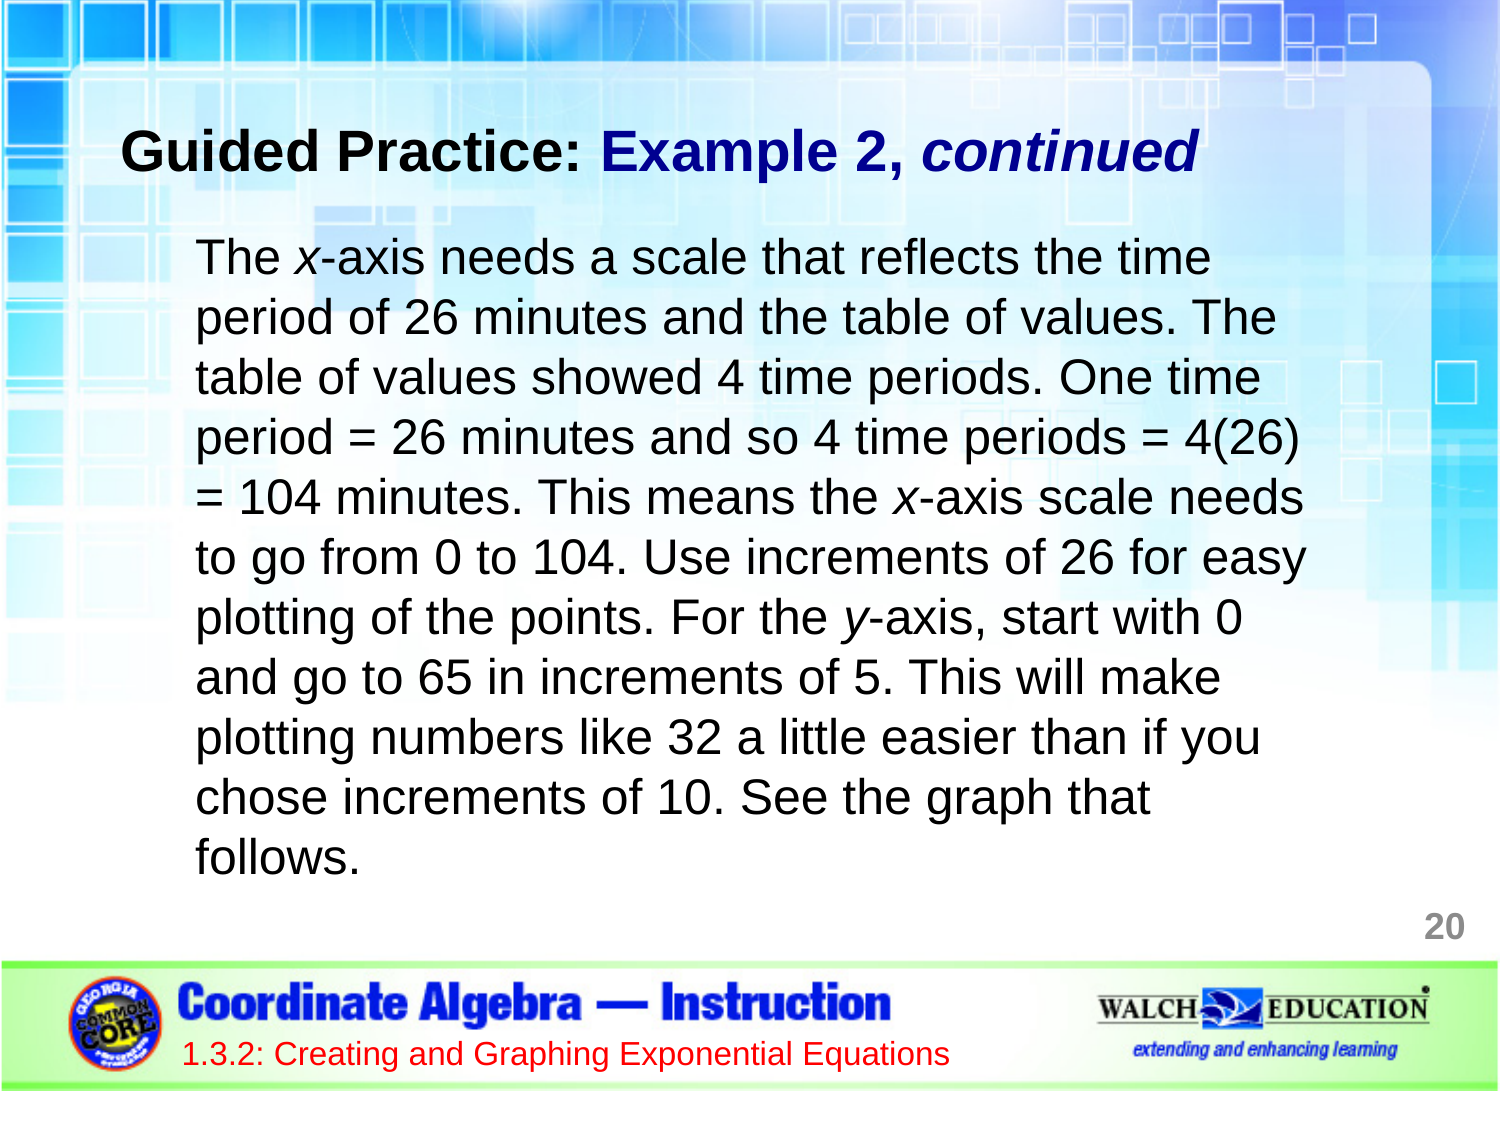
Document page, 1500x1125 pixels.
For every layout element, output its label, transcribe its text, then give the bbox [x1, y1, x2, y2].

subtitle Guided Practice: Example 2, continued The x-axis needs a scale that reflects the time period of 26 minutes and the table of values. The table of values showed 4 time periods. One time period = 26 minutes and so 4 time periods = 4(26) = 104 minutes. This means the x-axis scale needs to go from 0 to 104. Use increments of 26 for easy plotting of the points. For the y-axis, start with 0 and go to 65 in increments of 5. This will make plotting numbers like 32 a little easier than if you chose increments of 10. See the graph that follows. [105, 105, 1348, 925]
picture [1, 0, 1500, 1091]
list 1.3.2: Creating and Graphing Exponential Equations [166, 1024, 1074, 1069]
slide_number 20 [1361, 901, 1481, 949]
